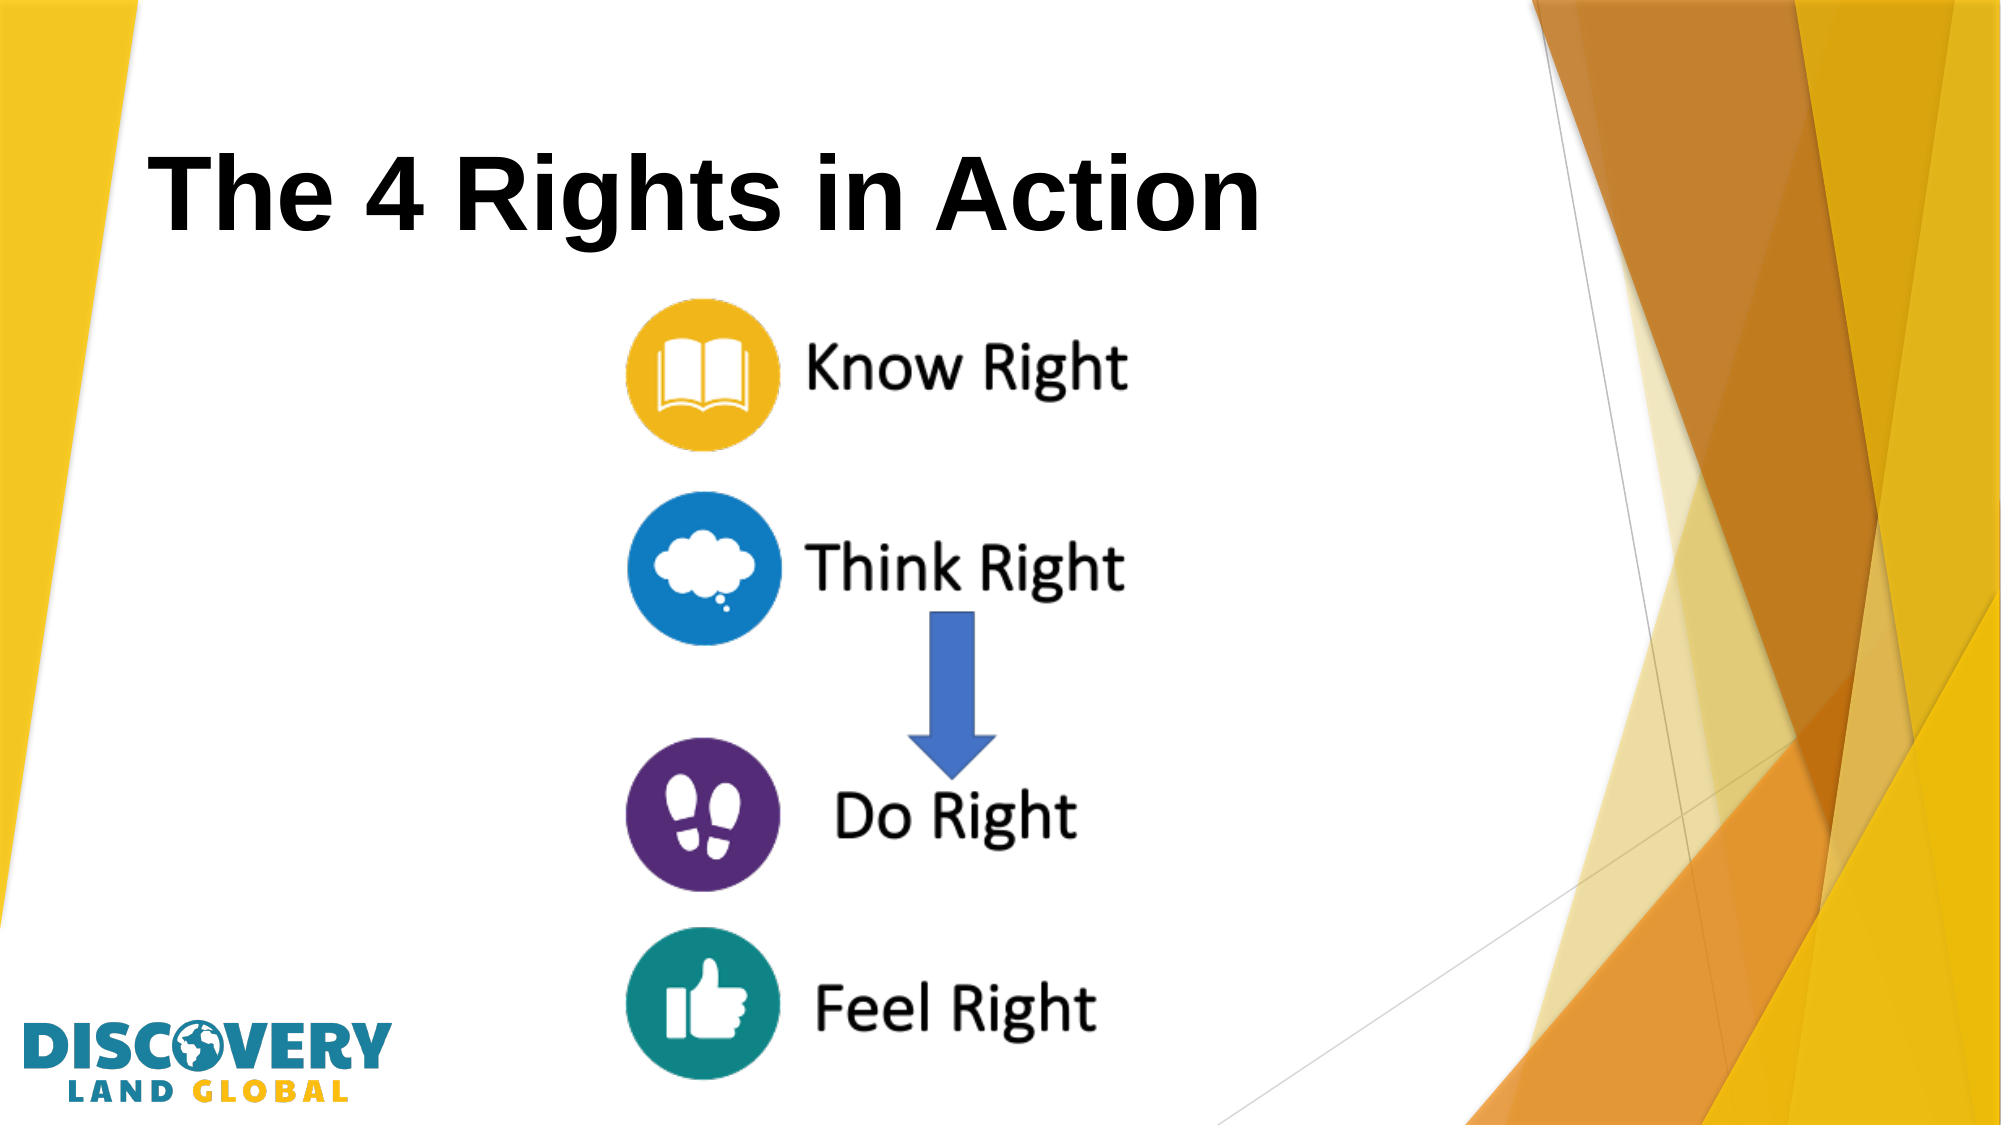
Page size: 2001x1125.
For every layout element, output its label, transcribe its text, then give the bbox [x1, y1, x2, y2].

picture [602, 275, 1186, 1110]
picture [18, 1017, 398, 1108]
title The 4 Rights in Action [132, 53, 1971, 324]
